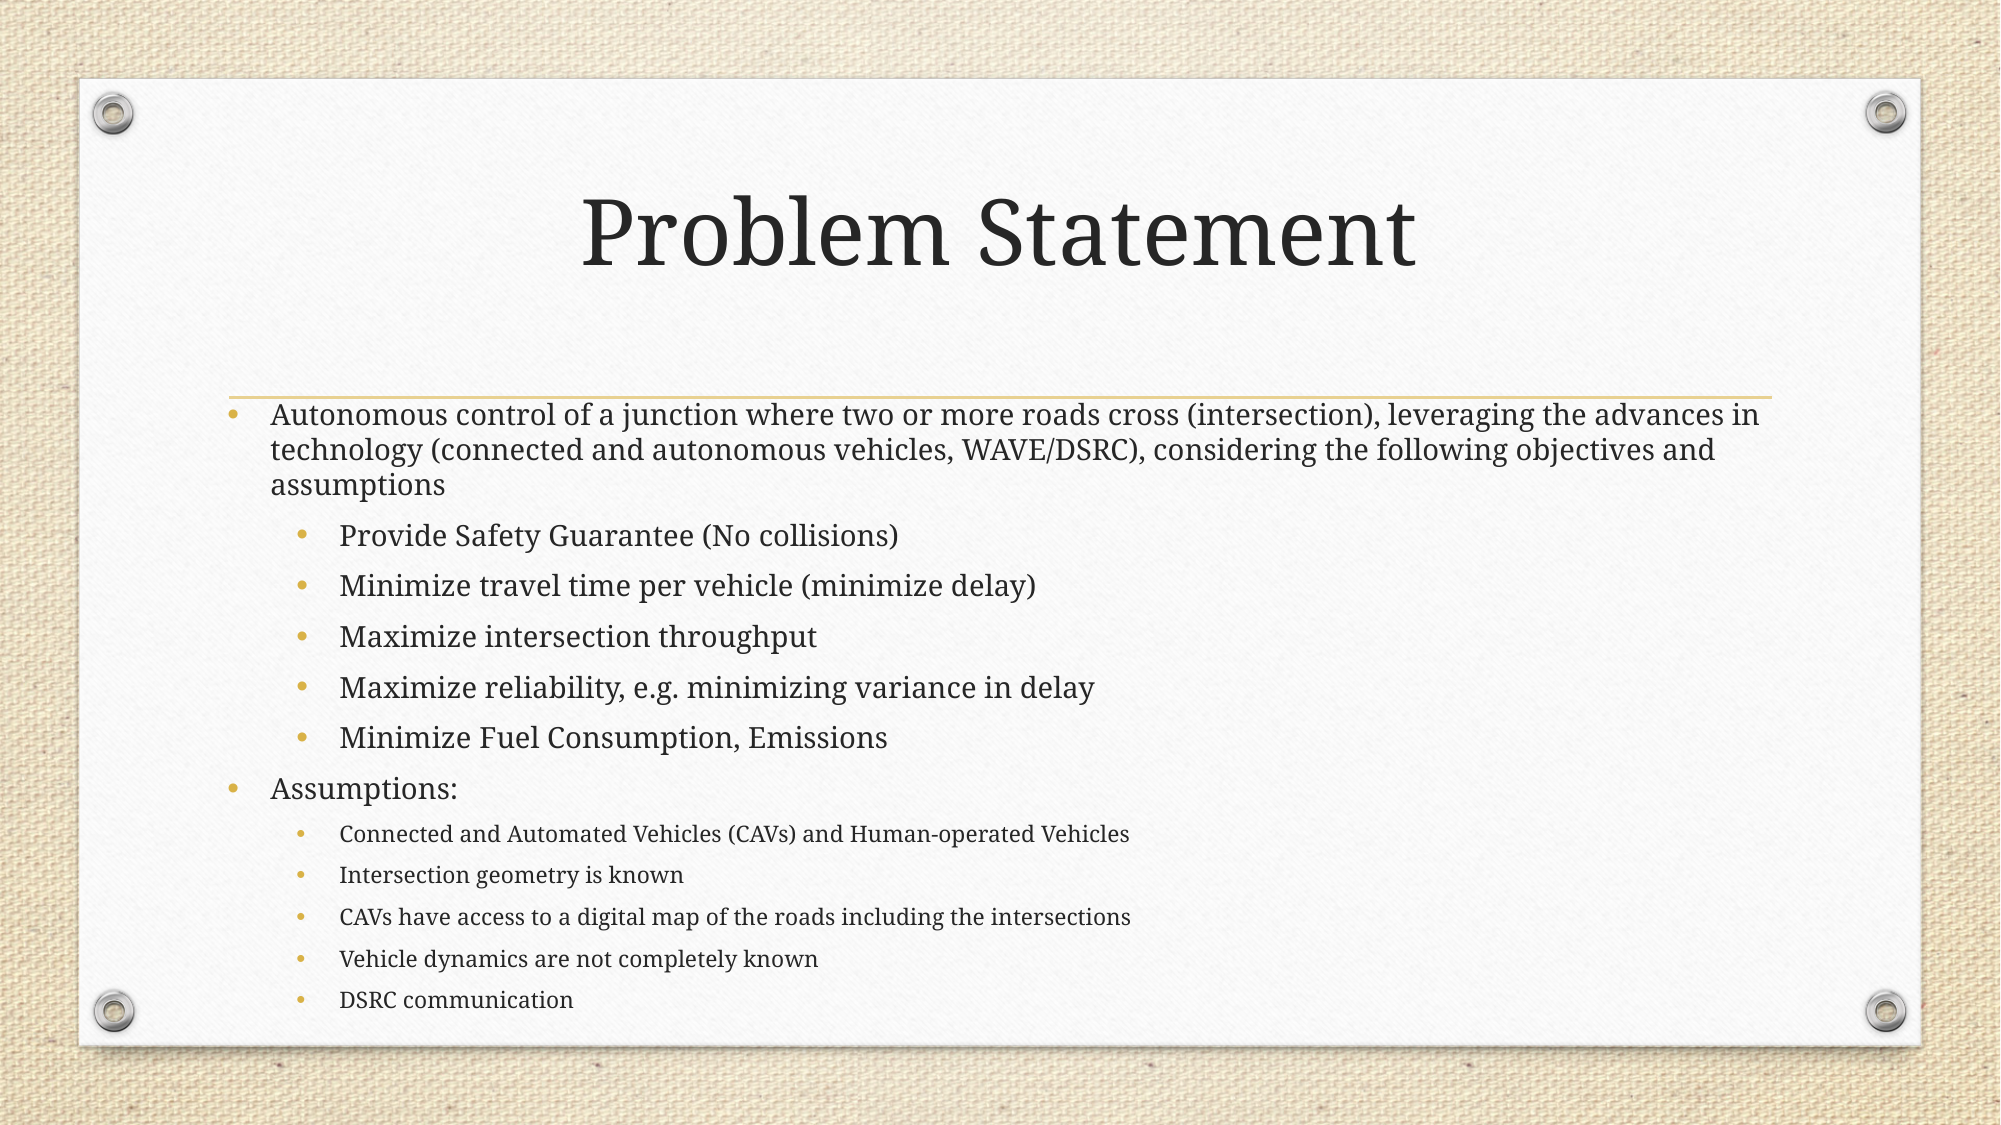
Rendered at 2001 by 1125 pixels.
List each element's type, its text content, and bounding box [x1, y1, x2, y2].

picture [0, 0, 2001, 1125]
list Autonomous control of a junction where two or more roads cross (intersection), leveraging the advances in technology (connected and autonomous vehicles, WAVE/DSRC), considering the following objectives and assumptions Provide Safety Guarantee (No collisions) Minimize travel time per vehicle (minimize delay) Maximize intersection throughput Maximize reliability, e.g. minimizing variance in delay Minimize Fuel Consumption, Emissions Assumptions: Connected and Automated Vehicles (CAVs) and Human-operated Vehicles Intersection geometry is known CAVs have access to a digital map of the roads including the intersections Vehicle dynamics are not completely known DSRC communication [212, 388, 1788, 1023]
title Problem Statement [212, 161, 1788, 298]
